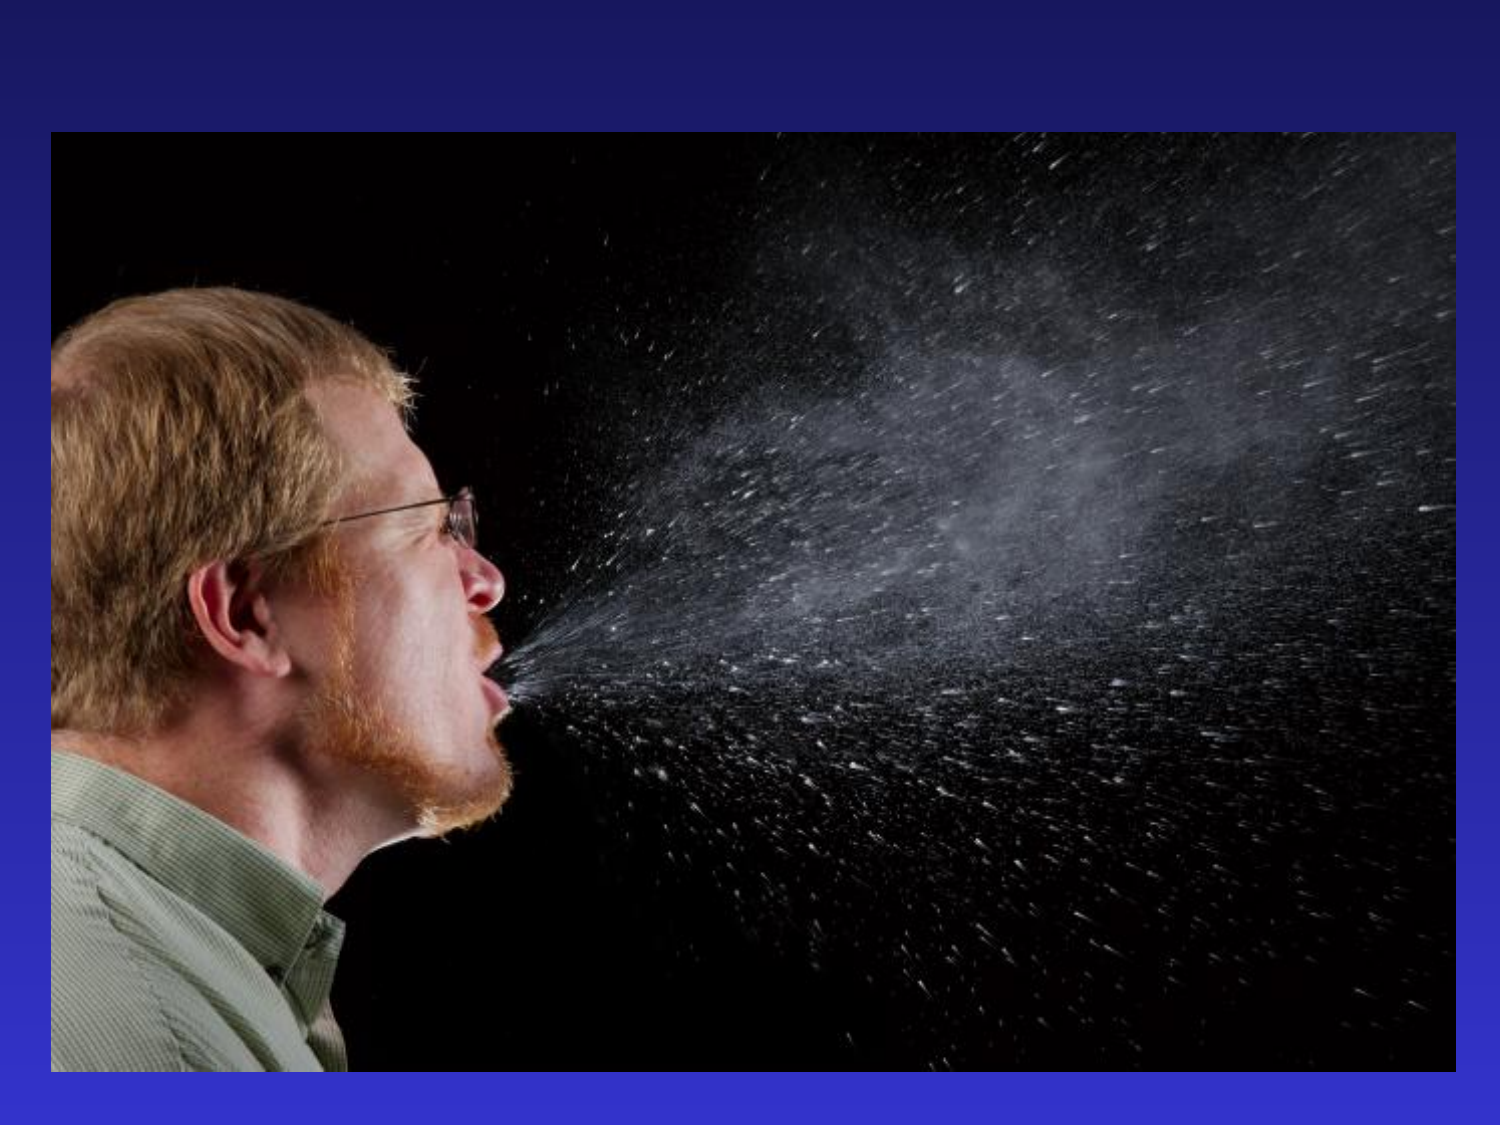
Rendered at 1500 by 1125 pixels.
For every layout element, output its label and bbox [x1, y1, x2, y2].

picture [51, 132, 1456, 1072]
